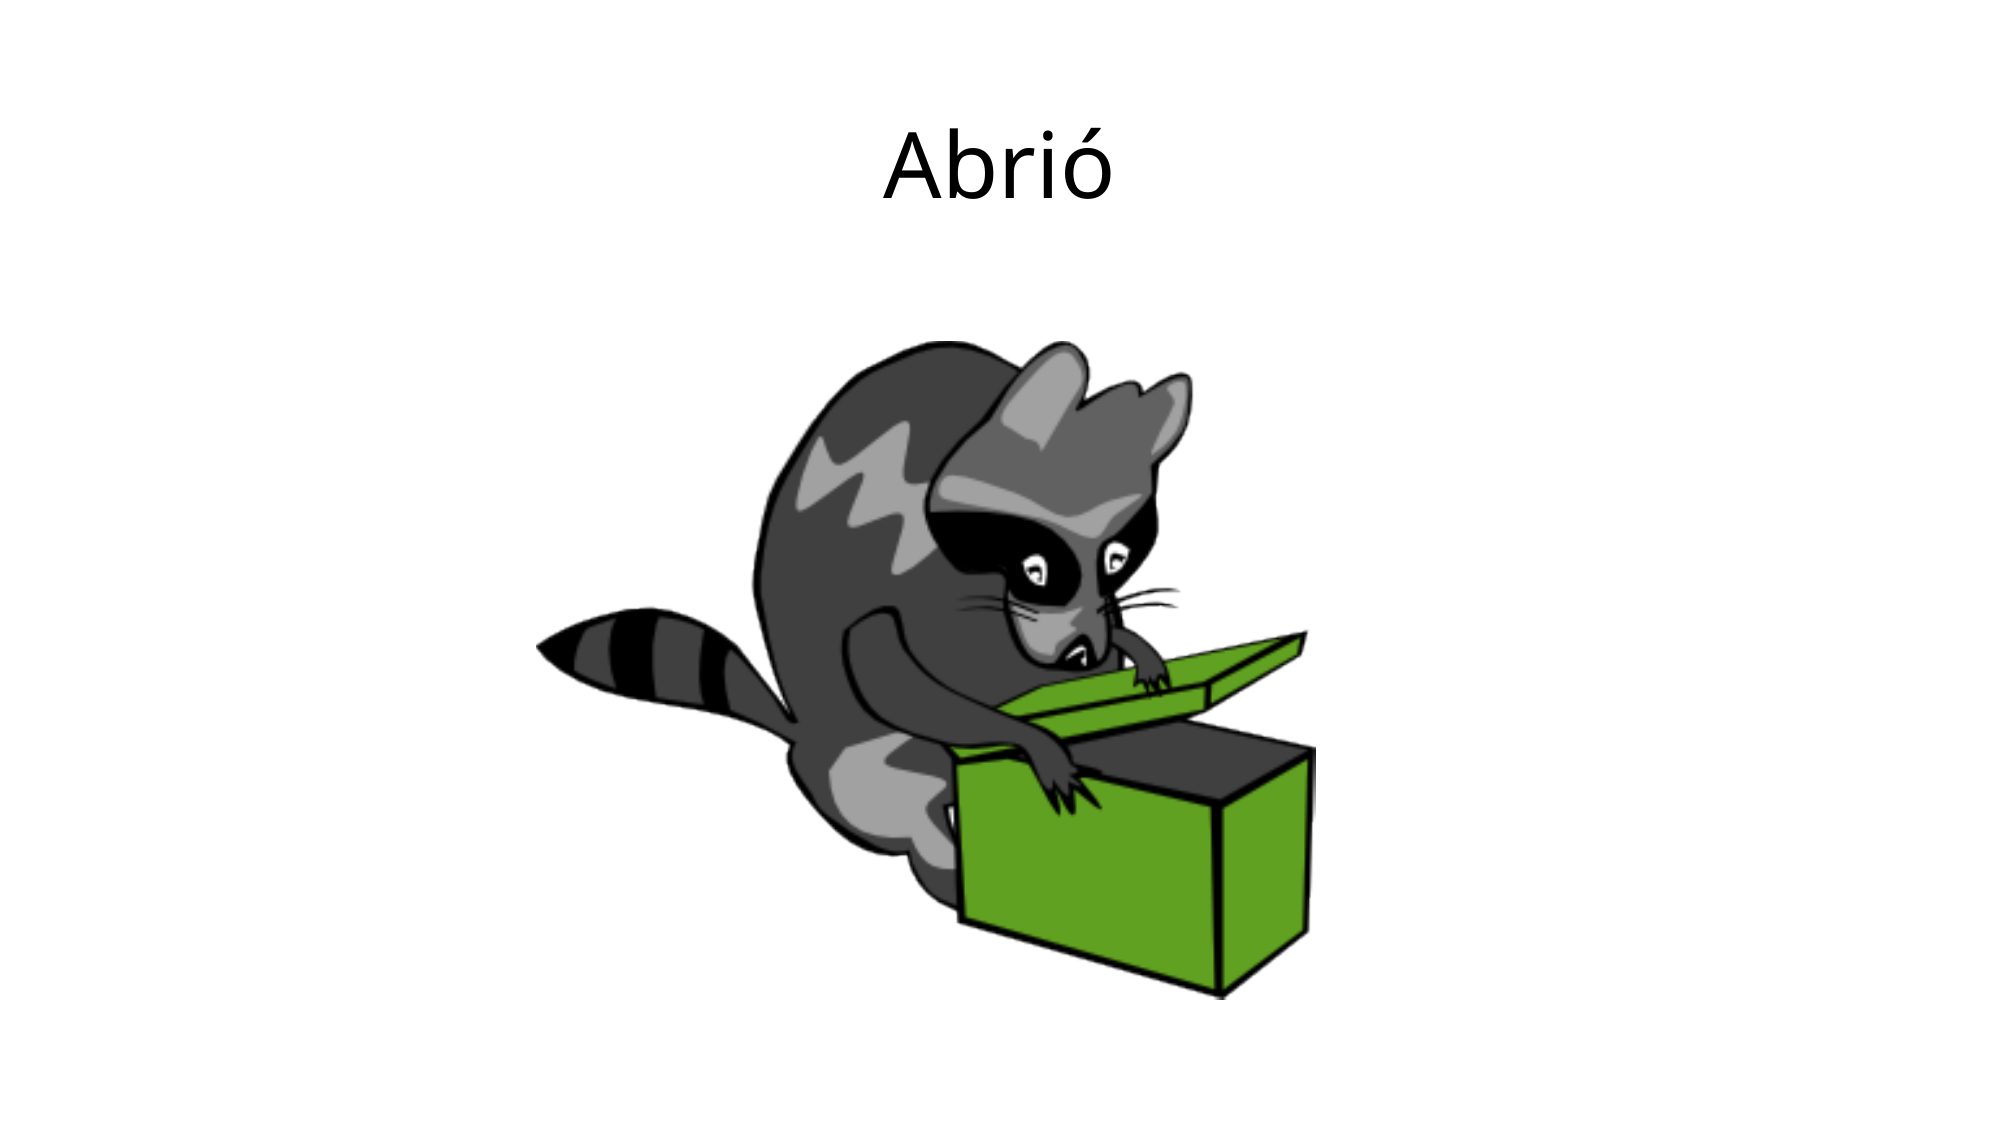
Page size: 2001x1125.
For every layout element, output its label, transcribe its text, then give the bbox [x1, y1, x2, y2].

picture [535, 341, 1316, 1000]
title Abrió [137, 59, 1863, 278]
